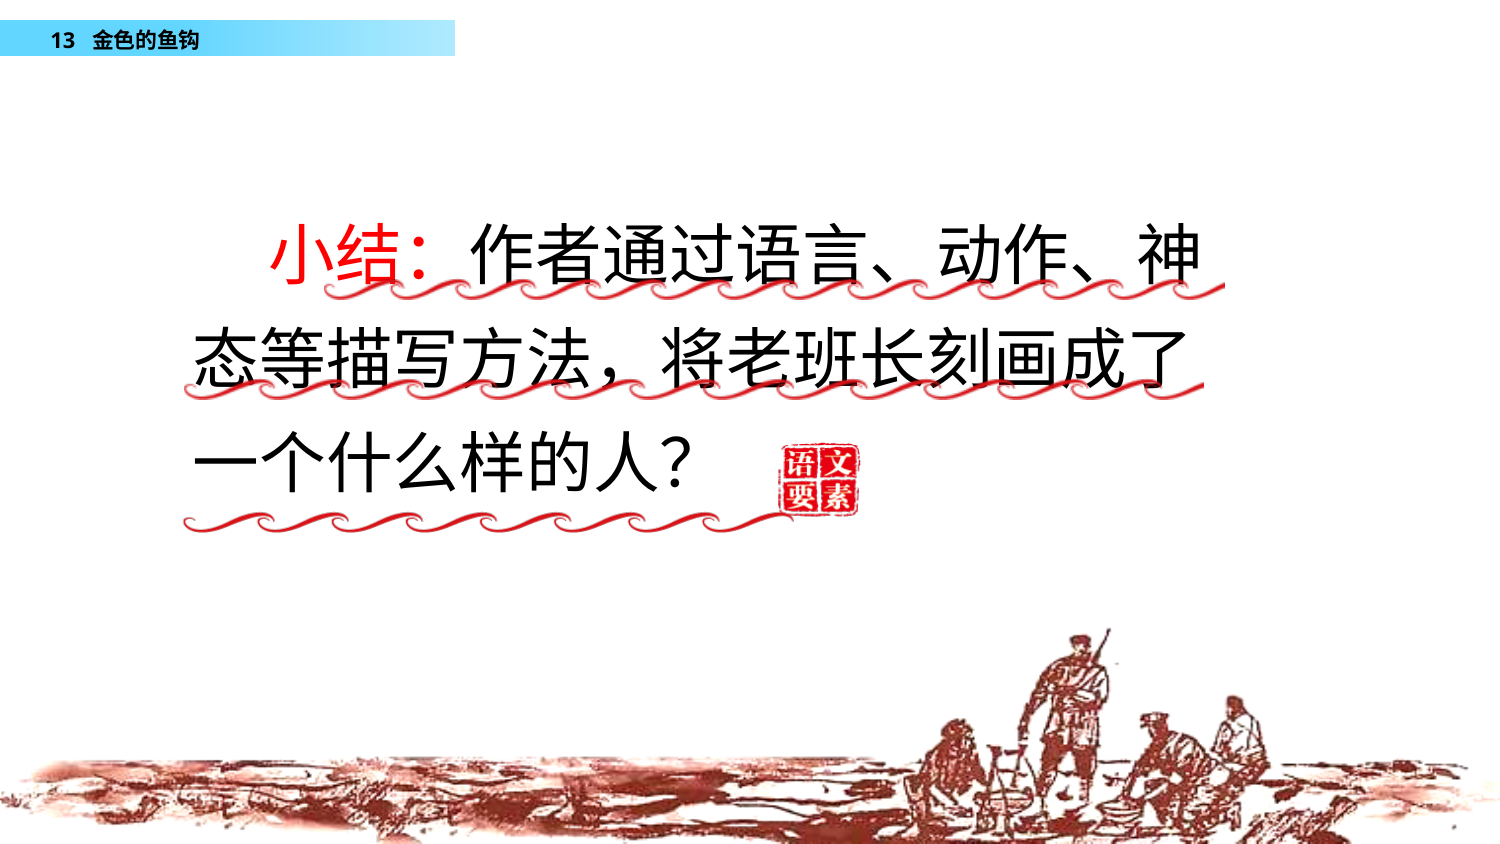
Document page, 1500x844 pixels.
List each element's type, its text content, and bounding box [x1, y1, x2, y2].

picture [324, 209, 1225, 300]
picture [184, 309, 1204, 400]
picture [123, 437, 881, 561]
text_box 小结：作者通过语言、动作、神态等描写方法，将老班长刻画成了一个什么样的人？ [181, 183, 1247, 507]
